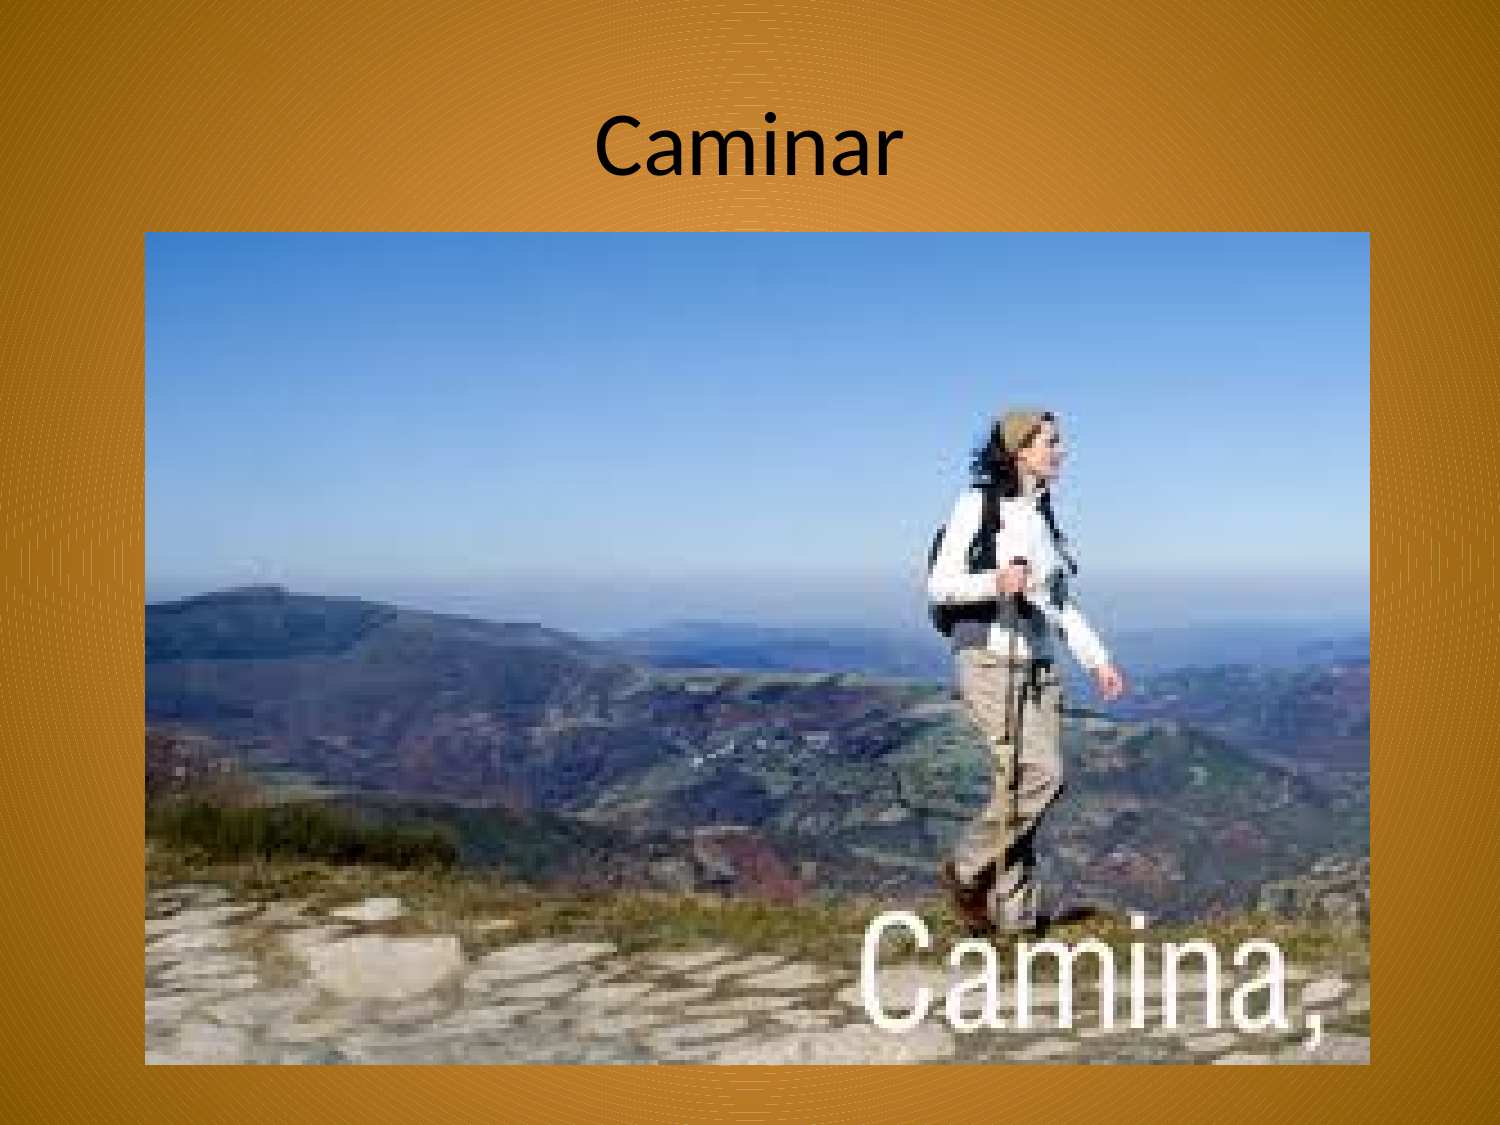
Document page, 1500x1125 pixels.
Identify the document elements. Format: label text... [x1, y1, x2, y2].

picture [145, 232, 1370, 1065]
title Caminar [75, 45, 1425, 233]
